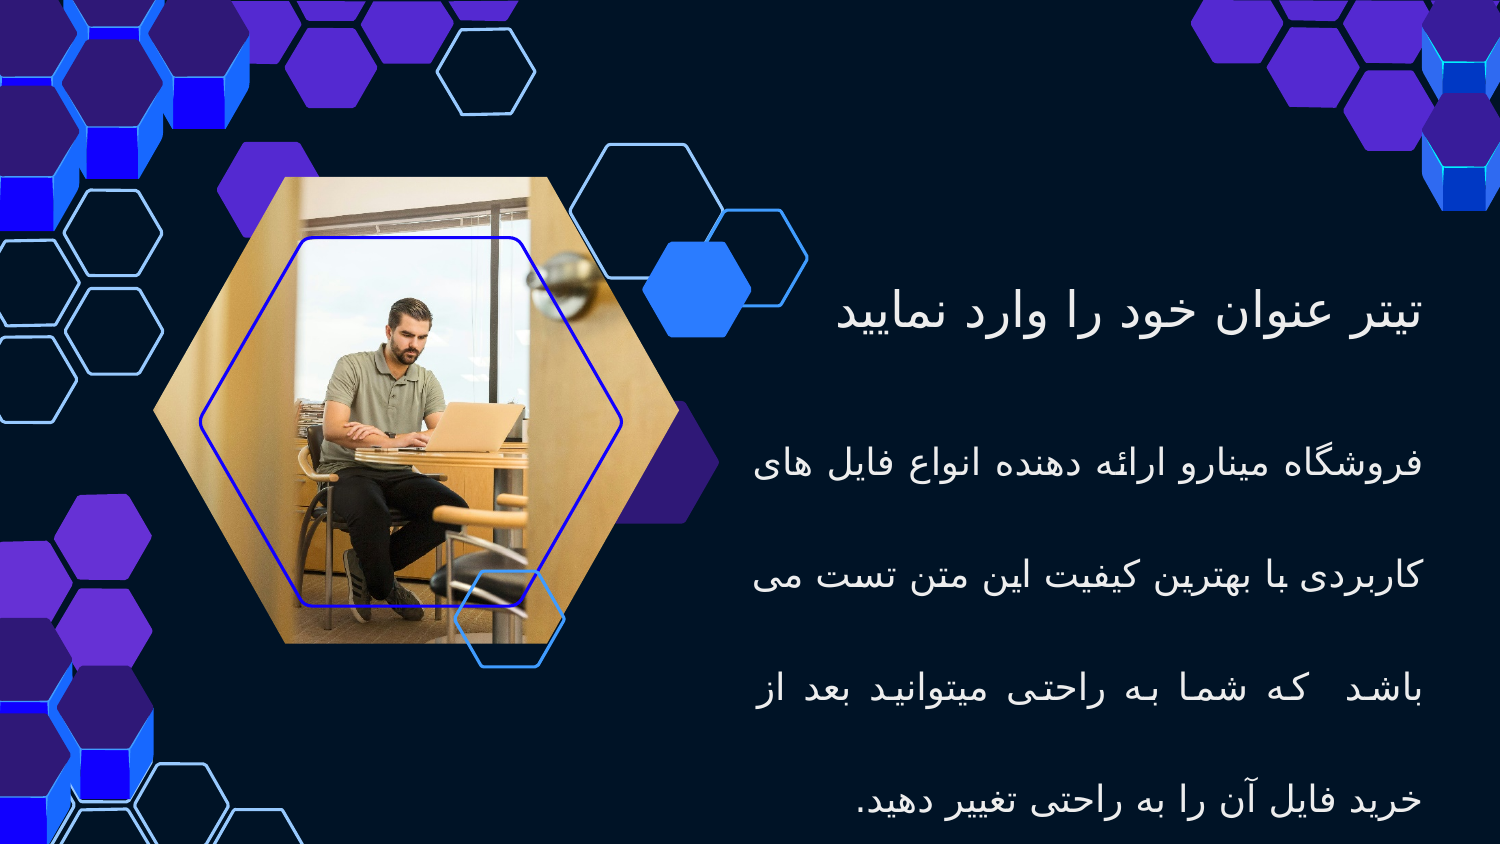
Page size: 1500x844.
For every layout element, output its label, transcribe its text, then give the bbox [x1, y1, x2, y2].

text_box فروشگاه مینارو ارائه دهنده انواع فایل های کاربردی با بهترین کیفیت این متن تست می باشد که شما به راحتی میتوانید بعد از خرید فایل آن را به راحتی تغییر دهید. [736, 362, 1439, 828]
text_box تیتر عنوان خود را وارد نمایید [680, 270, 1439, 345]
picture [152, 176, 680, 644]
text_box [200, 237, 622, 668]
text_box [224, 141, 319, 176]
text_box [569, 144, 808, 338]
text_box [680, 400, 719, 524]
